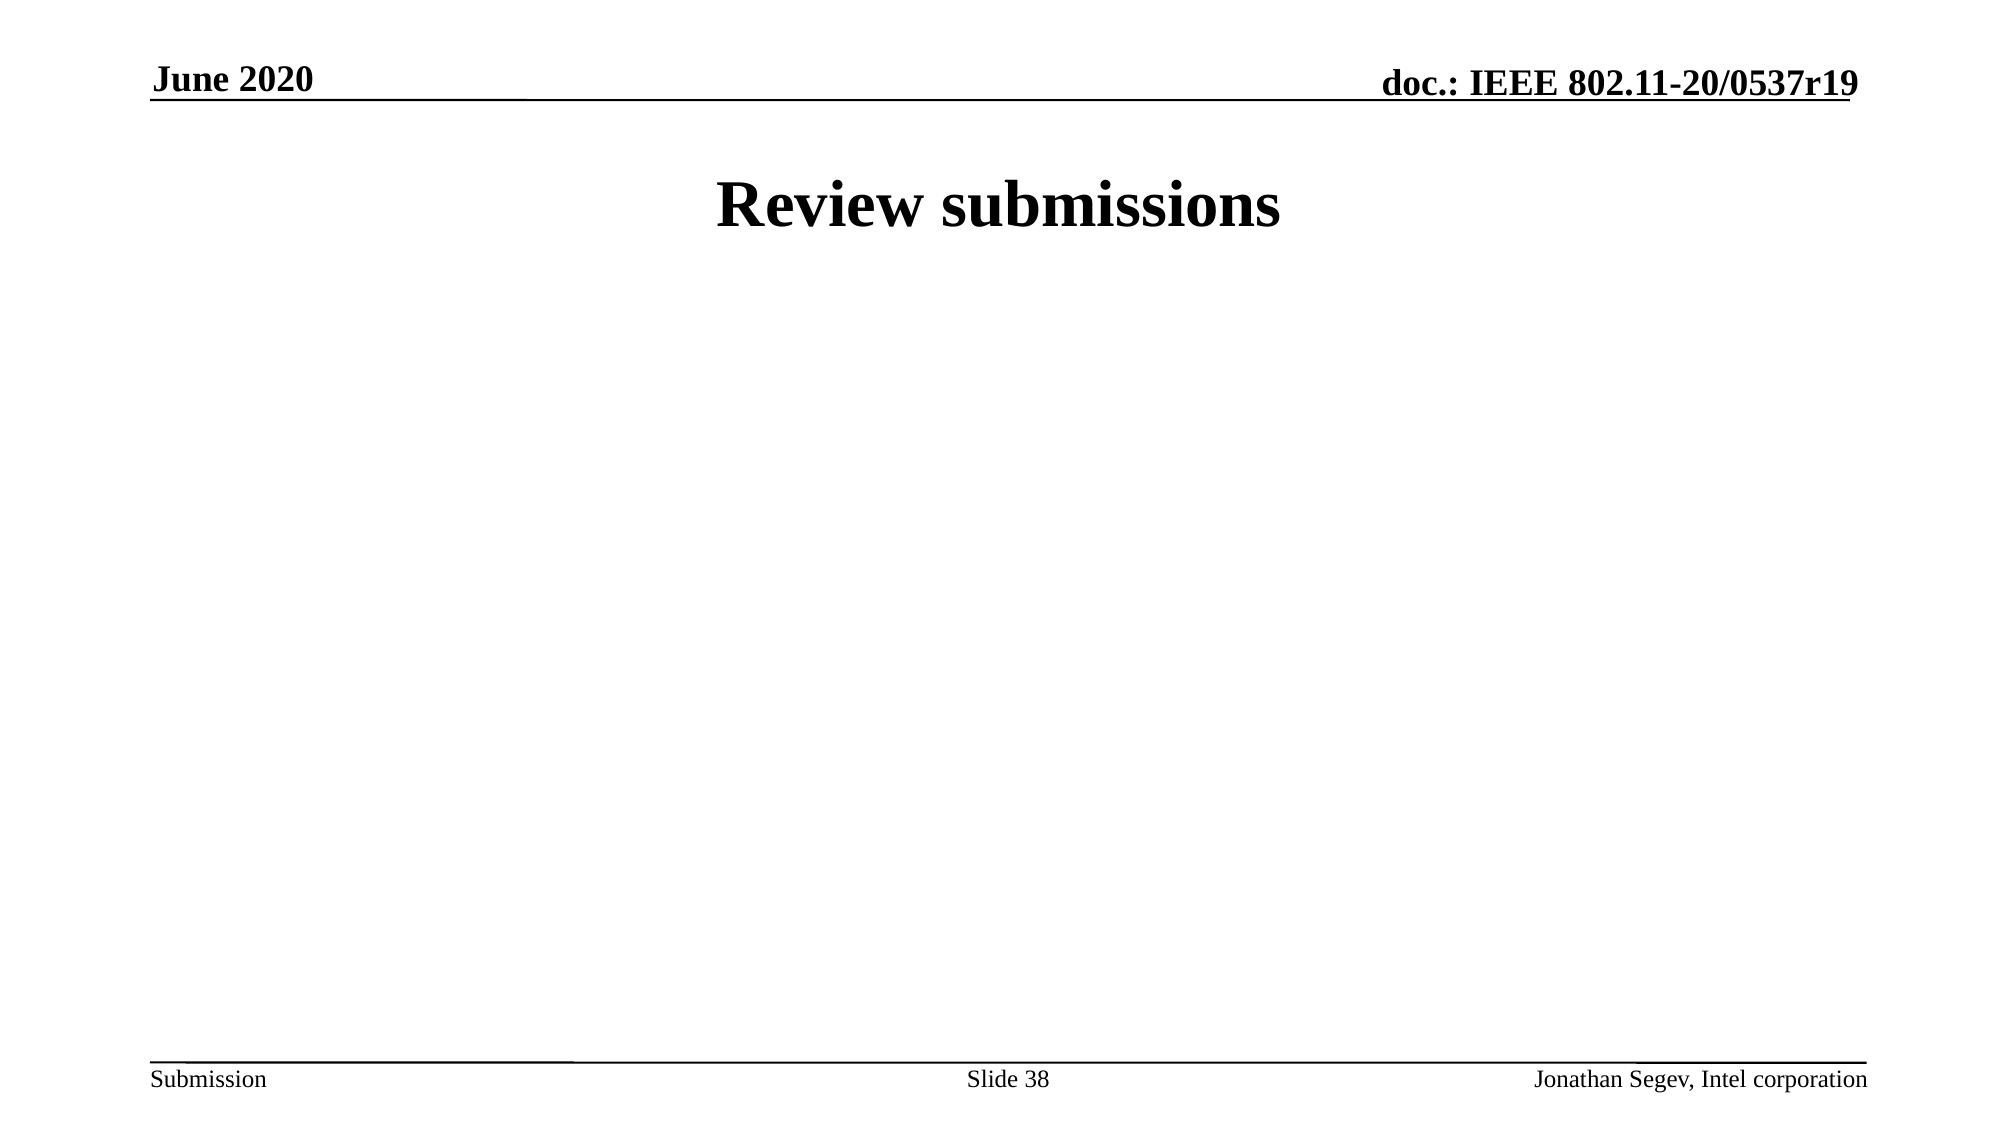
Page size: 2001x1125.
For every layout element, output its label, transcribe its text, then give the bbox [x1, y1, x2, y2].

footer Jonathan Segev, Intel corporation [1171, 1061, 1869, 1093]
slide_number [152, 54, 563, 100]
title Review submissions [149, 112, 1850, 288]
slide_number Slide 38 [950, 1061, 1067, 1123]
